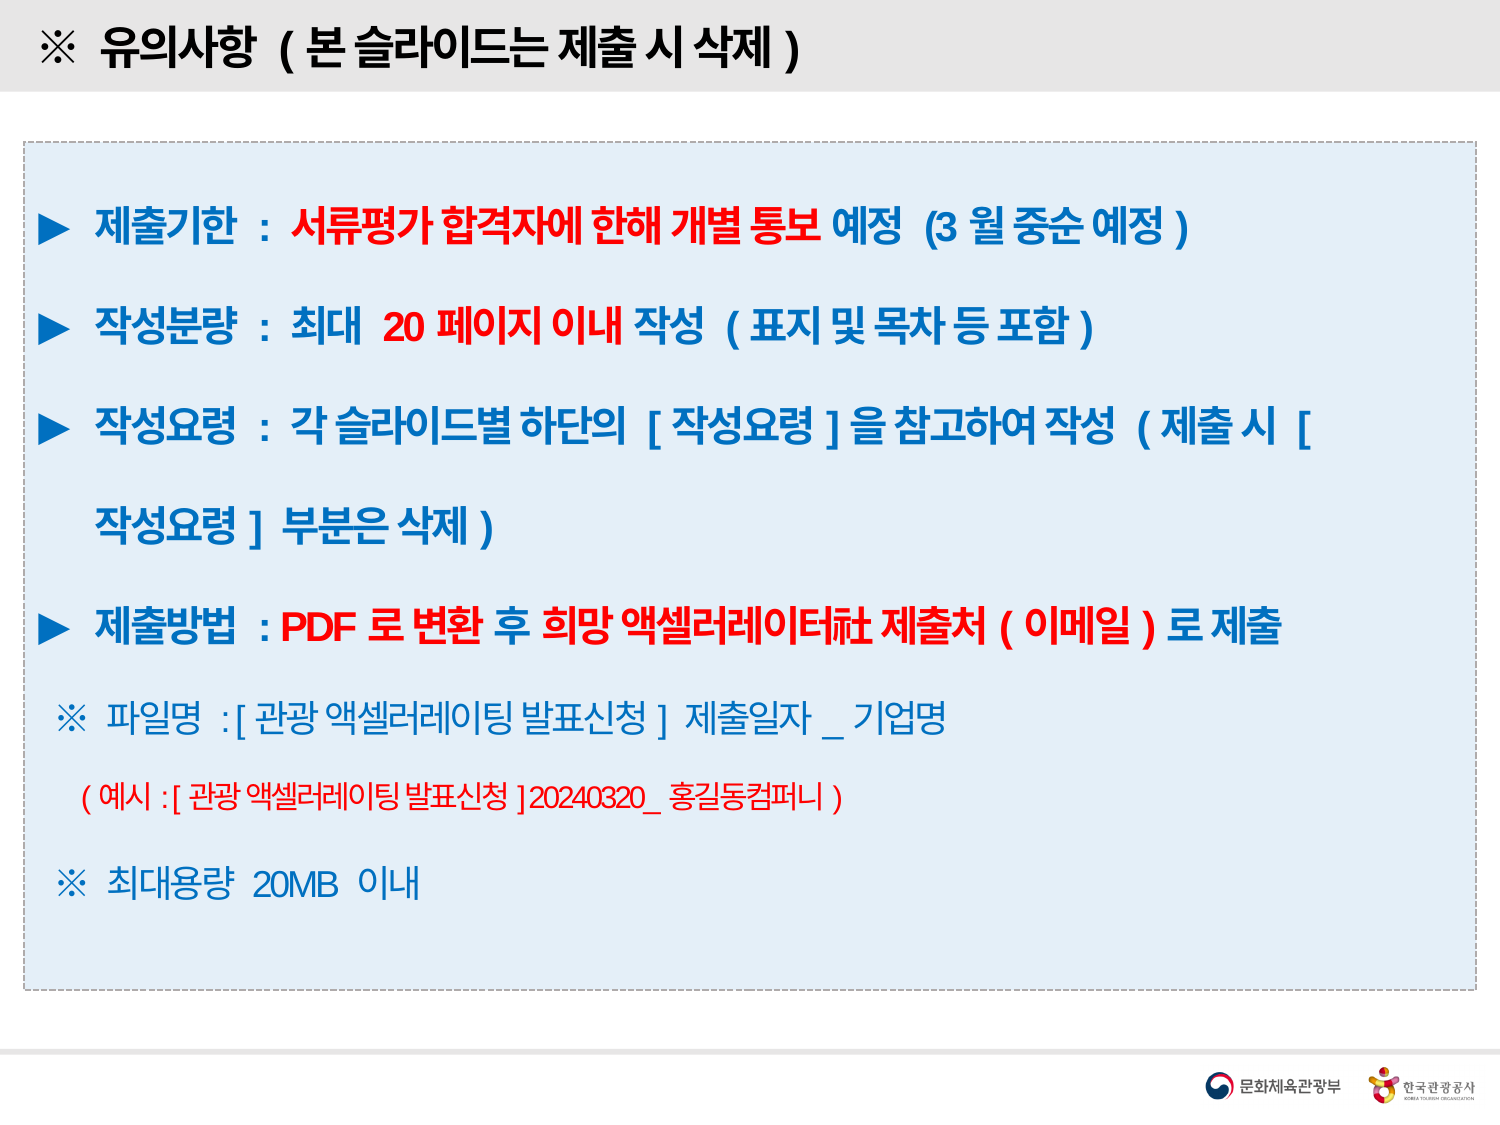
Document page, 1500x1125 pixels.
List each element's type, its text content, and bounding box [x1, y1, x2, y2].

text_box 제출기한 : 서류평가 합격자에 한해 개별 통보 예정 (3월 중순 예정) 작성분량 : 최대 20페이지 이내 작성 (표지 및 목차 등 포함) 작성요령 : 각 슬라이드별 하단의 [작성요령]을 참고하여 작성 (제출 시 [작성요령] 부분은 삭제) 제출방법 : PDF로 변환 후 희망 액셀러레이터社 제출처(이메일)로 제출 ※ 파일명 : [관광 액셀러레이팅 발표신청] 제출일자_기업명 (예시: [관광 액셀러레이팅 발표신청] 20240320_홍길동컴퍼니) ※ 최대용량 20MB 이내 [23, 141, 1477, 991]
text_box ※ 유의사항 (본 슬라이드는 제출 시 삭제) [0, 0, 1500, 93]
picture [1200, 1064, 1486, 1109]
